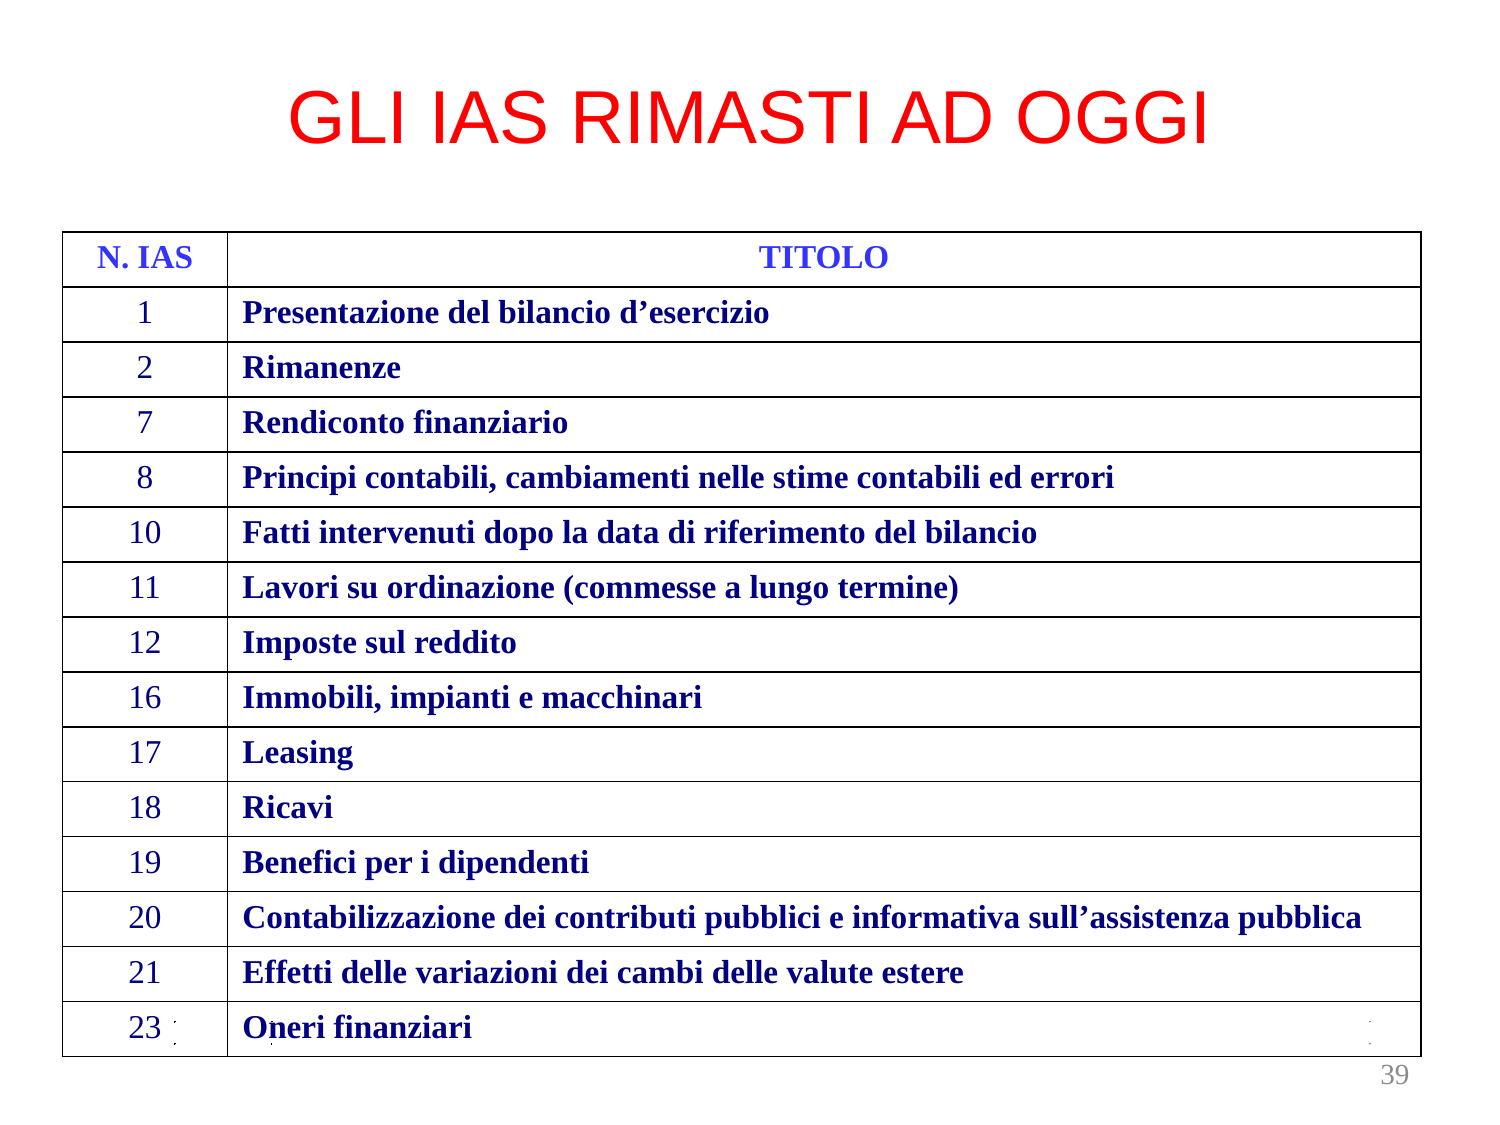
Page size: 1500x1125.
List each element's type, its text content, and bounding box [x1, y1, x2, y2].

table_cell Rimanenze [228, 343, 1420, 396]
table_cell Presentazione del bilancio d’esercizio [228, 288, 1420, 341]
table_cell 12 [63, 618, 227, 671]
table_cell Imposte sul reddito [228, 618, 1420, 671]
table_cell 16 [63, 673, 227, 726]
table_cell 7 [63, 398, 227, 451]
slide_number 39 [1074, 1042, 1425, 1103]
table_cell 2 [63, 343, 227, 396]
table_cell Oneri finanziari [228, 1002, 1420, 1056]
table_cell Lavori su ordinazione (commesse a lungo termine) [228, 563, 1420, 616]
table_cell Rendiconto finanziario [228, 398, 1420, 451]
table_cell 18 [63, 782, 227, 836]
table_cell Immobili, impianti e macchinari [228, 673, 1420, 726]
text_box [189, 1057, 195, 1065]
table_cell 8 [63, 453, 227, 506]
table_cell Fatti intervenuti dopo la data di riferimento del bilancio [228, 508, 1420, 561]
table_cell 23 [63, 1002, 227, 1056]
table_cell 21 [63, 947, 227, 1001]
table_cell Effetti delle variazioni dei cambi delle valute estere [228, 947, 1420, 1001]
table_cell Benefici per i dipendenti [228, 837, 1420, 891]
table_cell Leasing [228, 728, 1420, 781]
table_cell 1 [63, 288, 227, 341]
table_cell Principi contabili, cambiamenti nelle stime contabili ed errori [228, 453, 1420, 506]
table_cell 11 [63, 563, 227, 616]
table_header N. IAS [63, 233, 227, 286]
table_cell 17 [63, 728, 227, 781]
table_cell Ricavi [228, 782, 1420, 836]
table_cell Contabilizzazione dei contributi pubblici e informativa sull’assistenza pubblica [228, 892, 1420, 946]
table_cell 19 [63, 837, 227, 891]
table_header TITOLO [228, 233, 1420, 286]
table_cell 10 [63, 508, 227, 561]
title GLI IAS RIMASTI AD OGGI [0, 0, 1500, 228]
table_cell 20 [63, 892, 227, 946]
